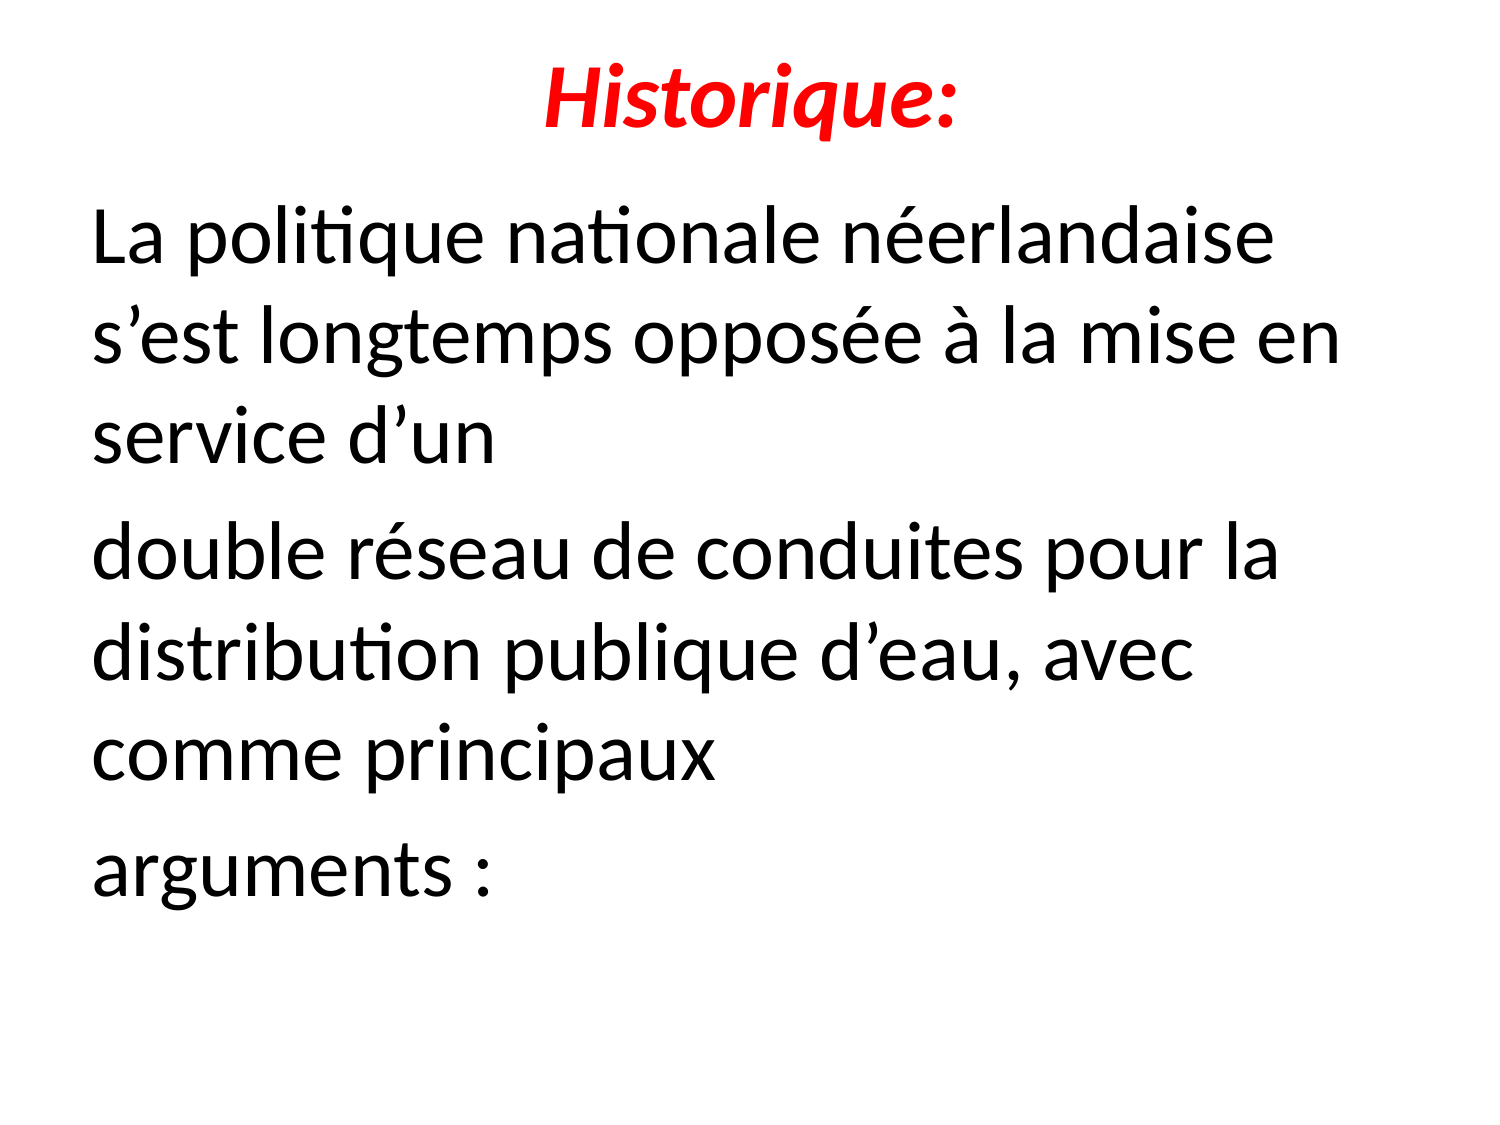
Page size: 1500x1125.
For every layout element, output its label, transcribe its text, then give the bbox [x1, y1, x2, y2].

list La politique nationale néerlandaise s’est longtemps opposée à la mise en service d’un double réseau de conduites pour la distribution publique d’eau, avec comme principaux arguments : [76, 172, 1427, 1083]
title Historique: [76, 19, 1427, 163]
